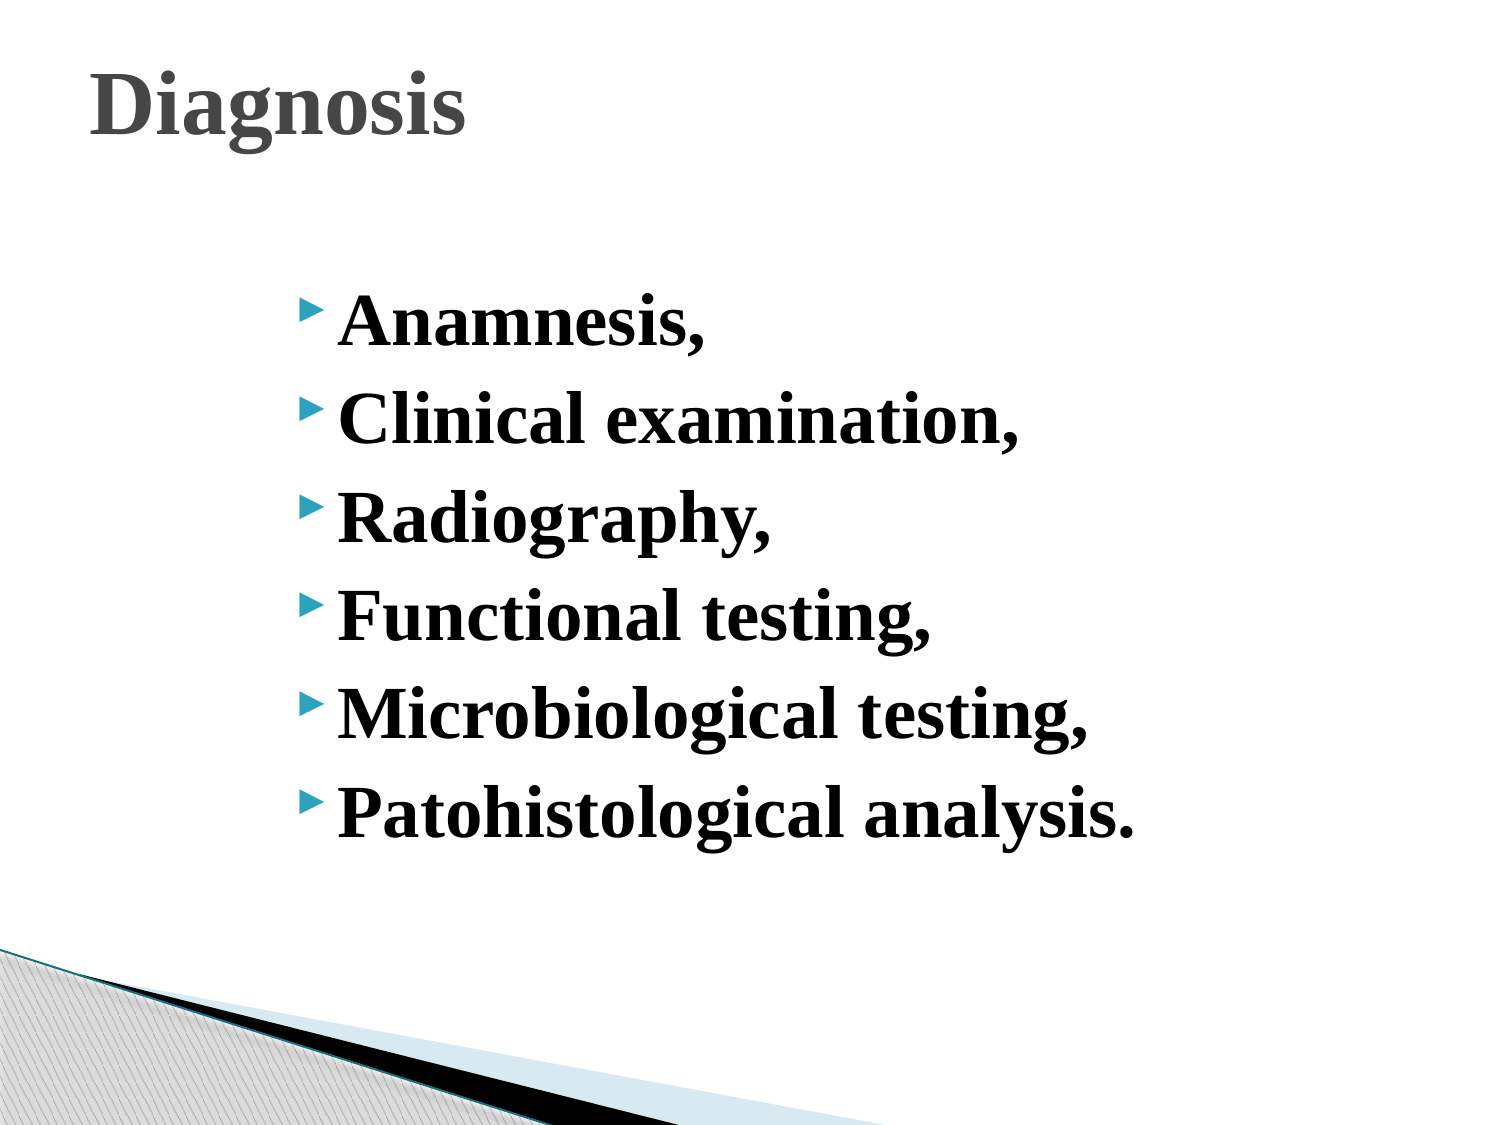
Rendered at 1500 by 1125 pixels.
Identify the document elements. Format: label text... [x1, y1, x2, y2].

list Anamnesis, Clinical examination, Radiography, Functional testing, Microbiological testing, Patohistological analysis. [262, 187, 1388, 1063]
title Diagnosis [75, 37, 1425, 158]
